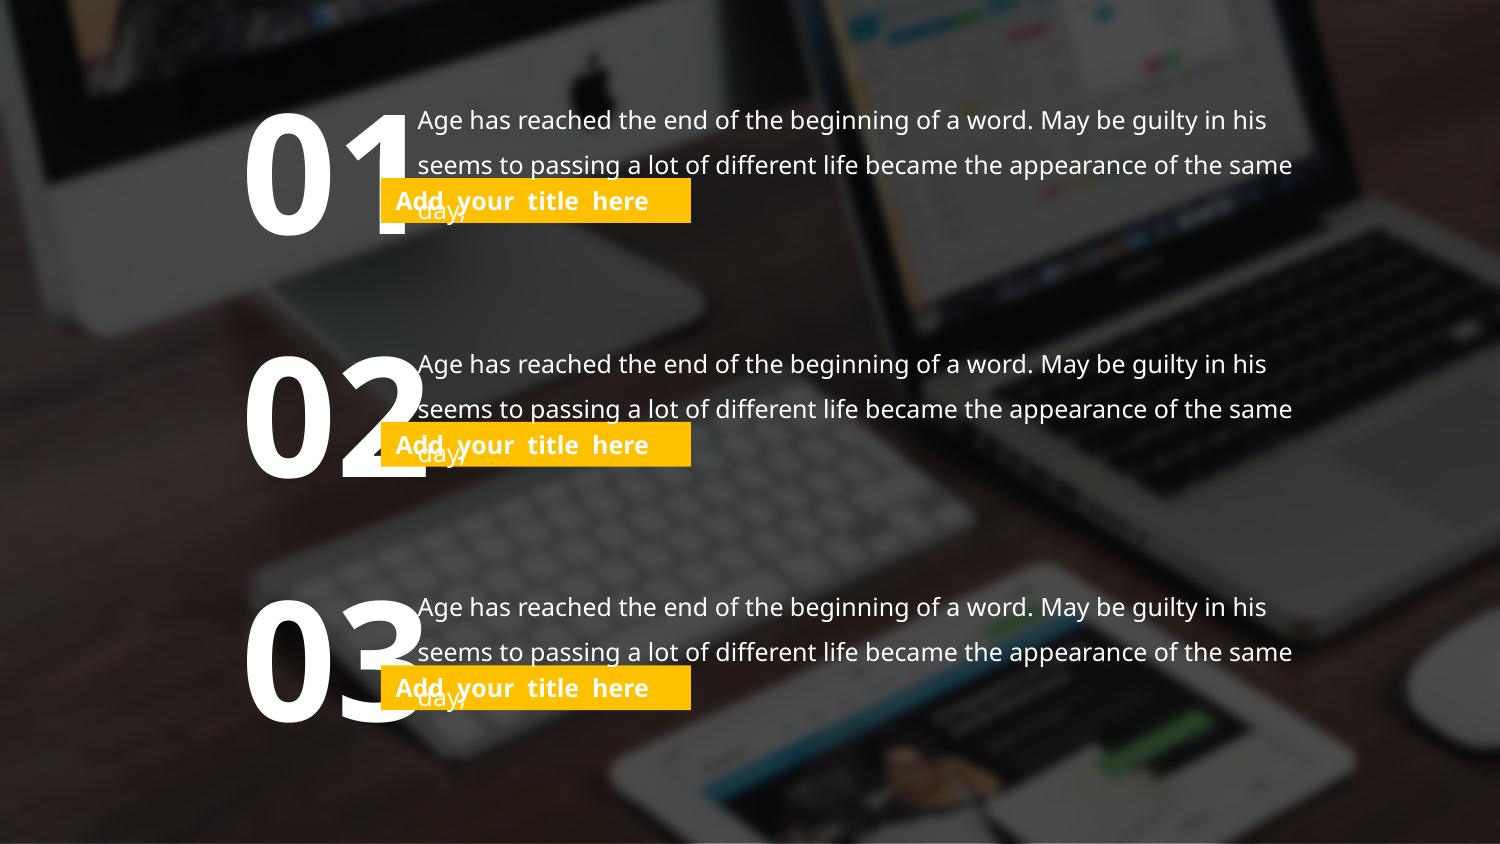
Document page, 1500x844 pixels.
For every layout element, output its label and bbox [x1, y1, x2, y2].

text_box [181, 59, 1319, 278]
text_box [181, 547, 1319, 765]
picture [0, 0, 1500, 844]
text_box [181, 303, 1319, 522]
